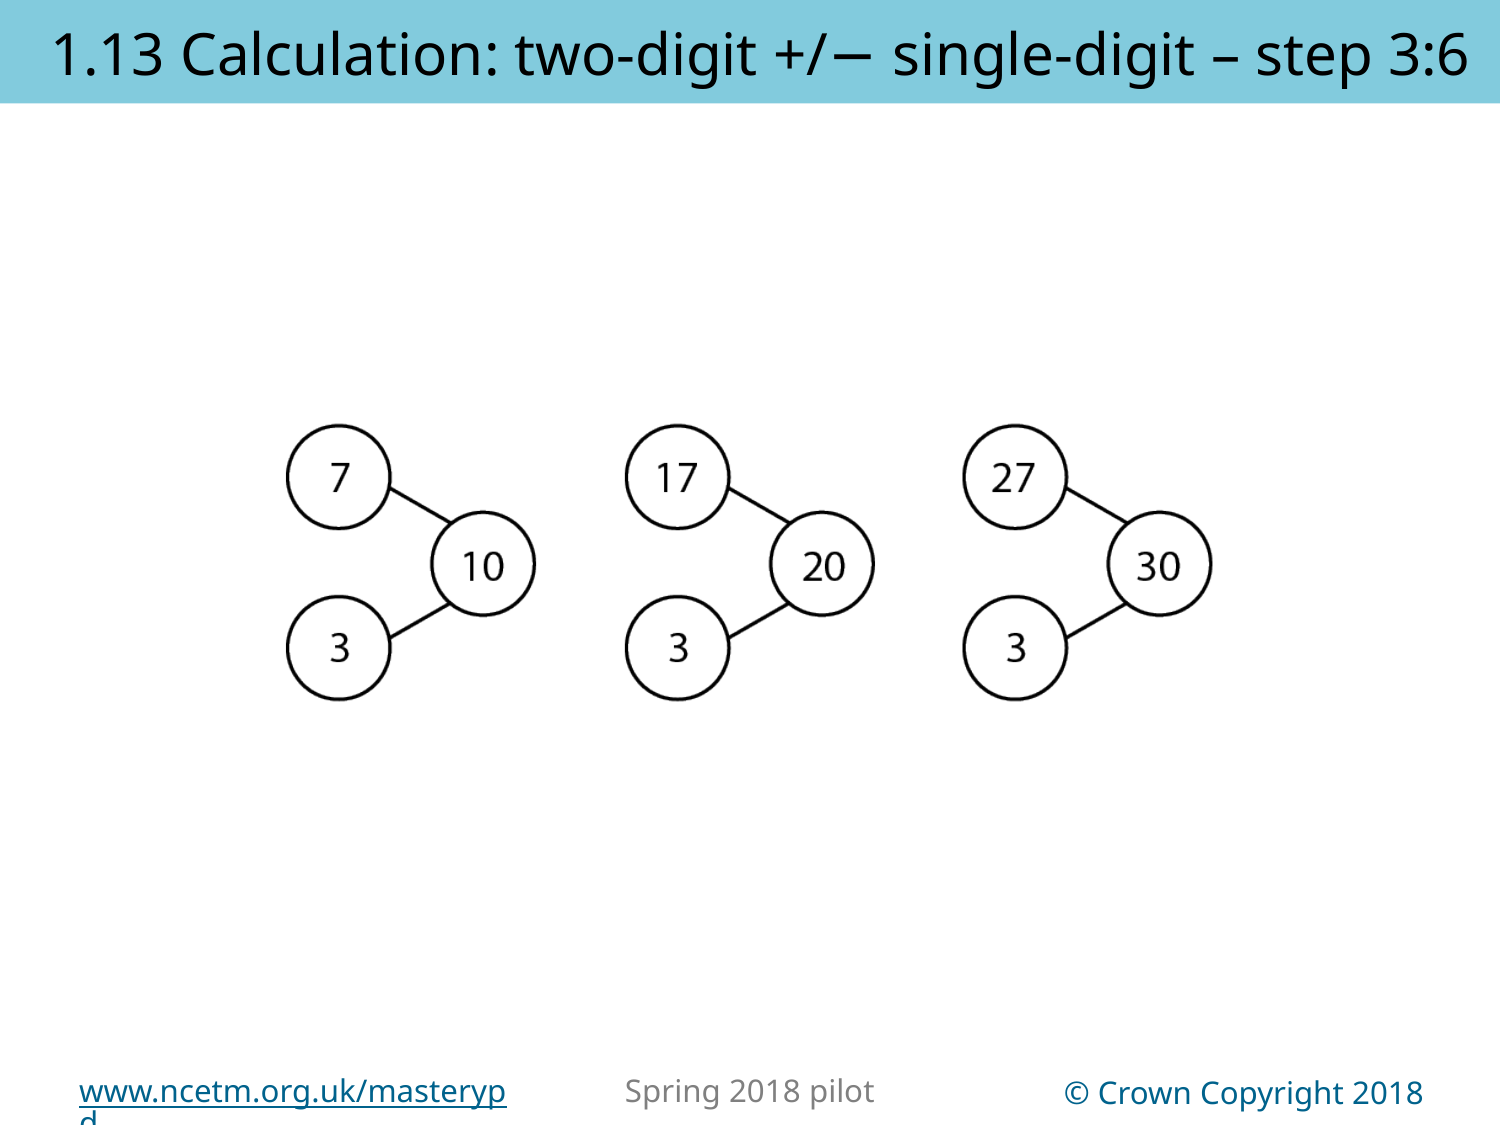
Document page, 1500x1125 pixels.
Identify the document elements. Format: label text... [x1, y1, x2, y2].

picture [242, 416, 1258, 709]
list 1.13 Calculation: two-digit +/− single-digit – step 3:6 [0, 0, 1500, 104]
